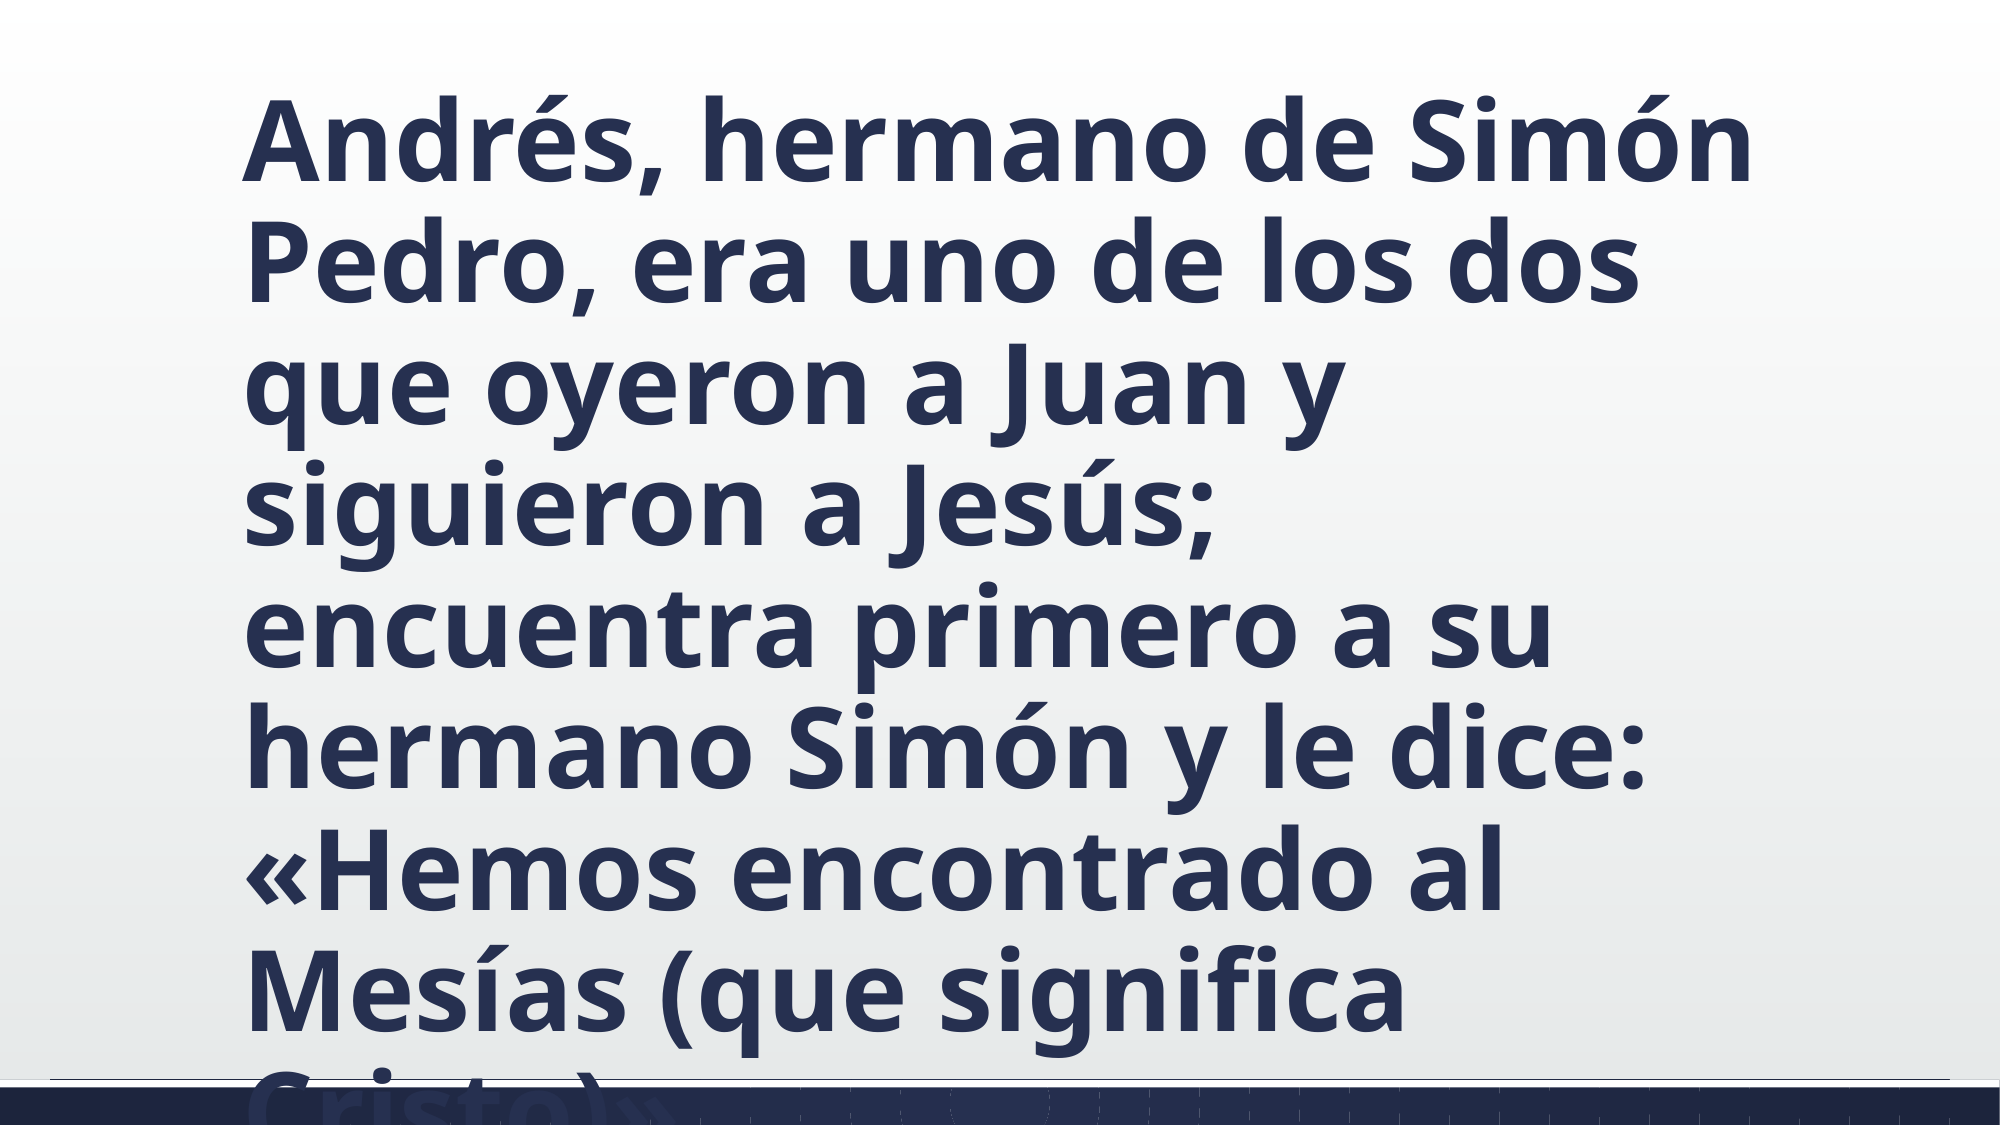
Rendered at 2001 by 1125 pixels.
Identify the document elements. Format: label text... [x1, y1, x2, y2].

list Andrés, hermano de Simón Pedro, era uno de los dos que oyeron a Juan y siguieron a Jesús; encuentra primero a su hermano Simón y le dice: «Hemos encontrado al Mesías (que significa Cristo)». [219, 76, 1780, 990]
